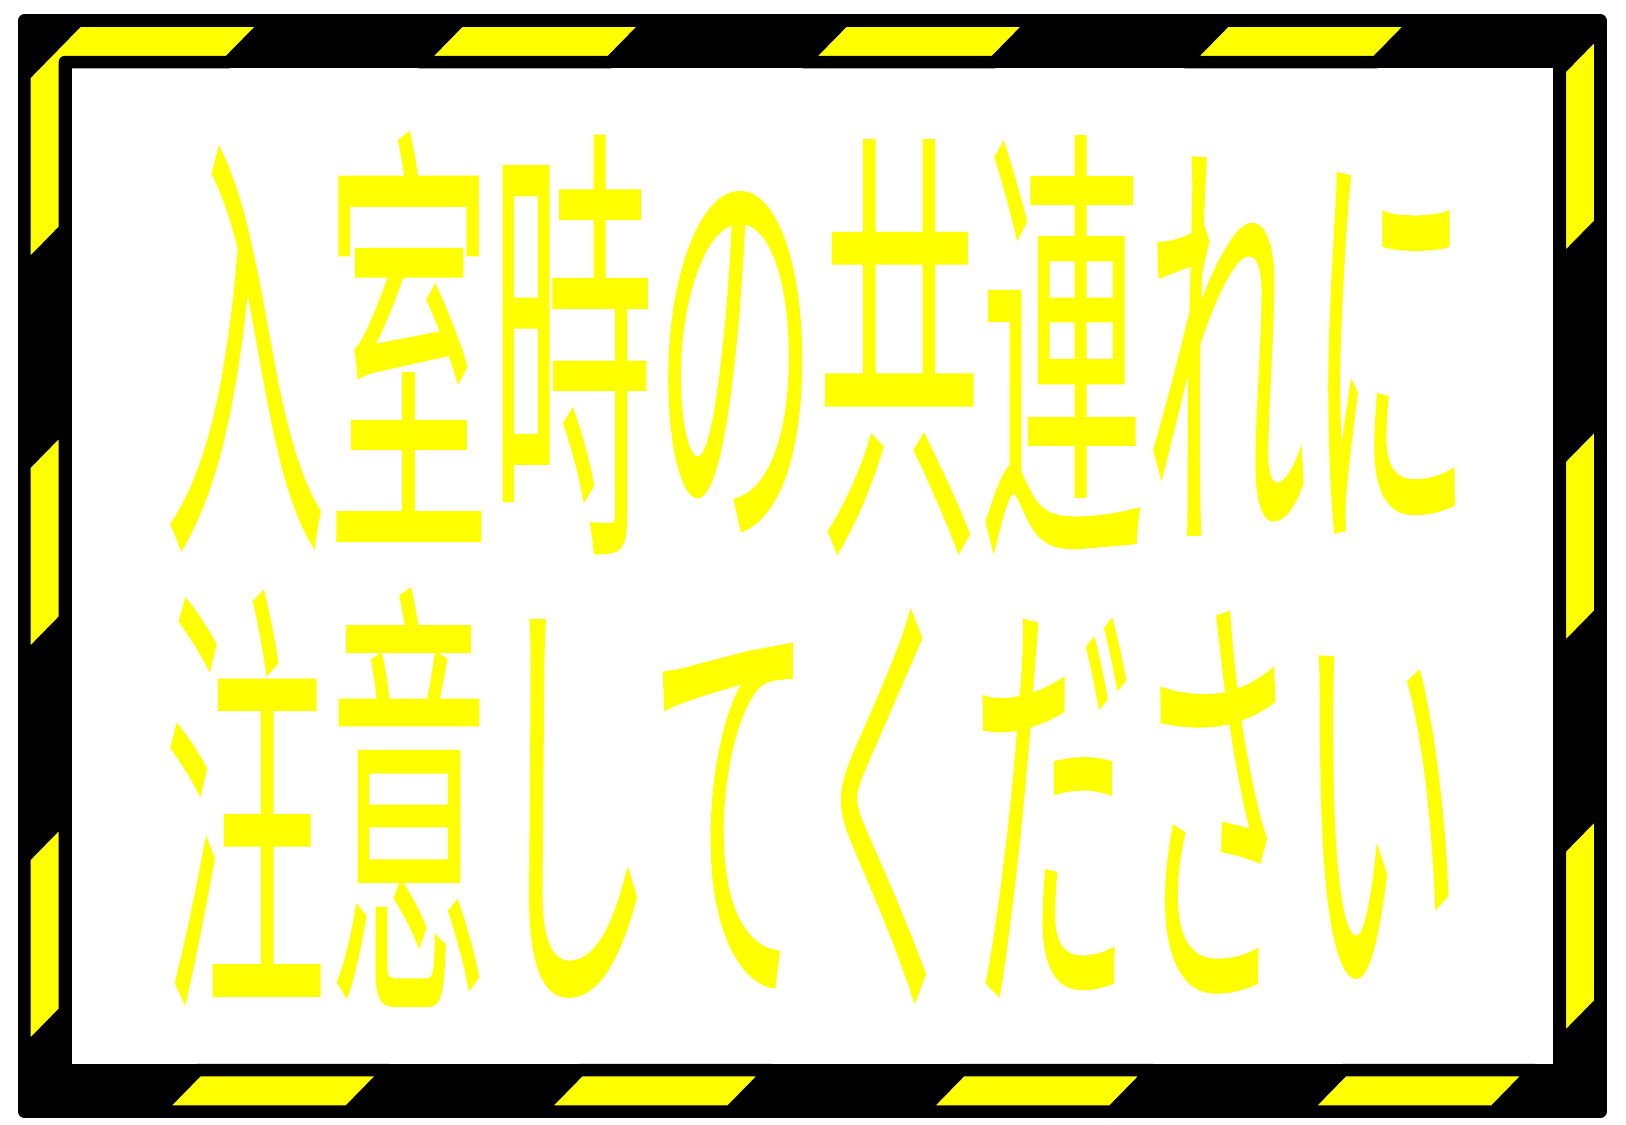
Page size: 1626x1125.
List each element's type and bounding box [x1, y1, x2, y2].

text_box [24, 20, 1601, 1112]
